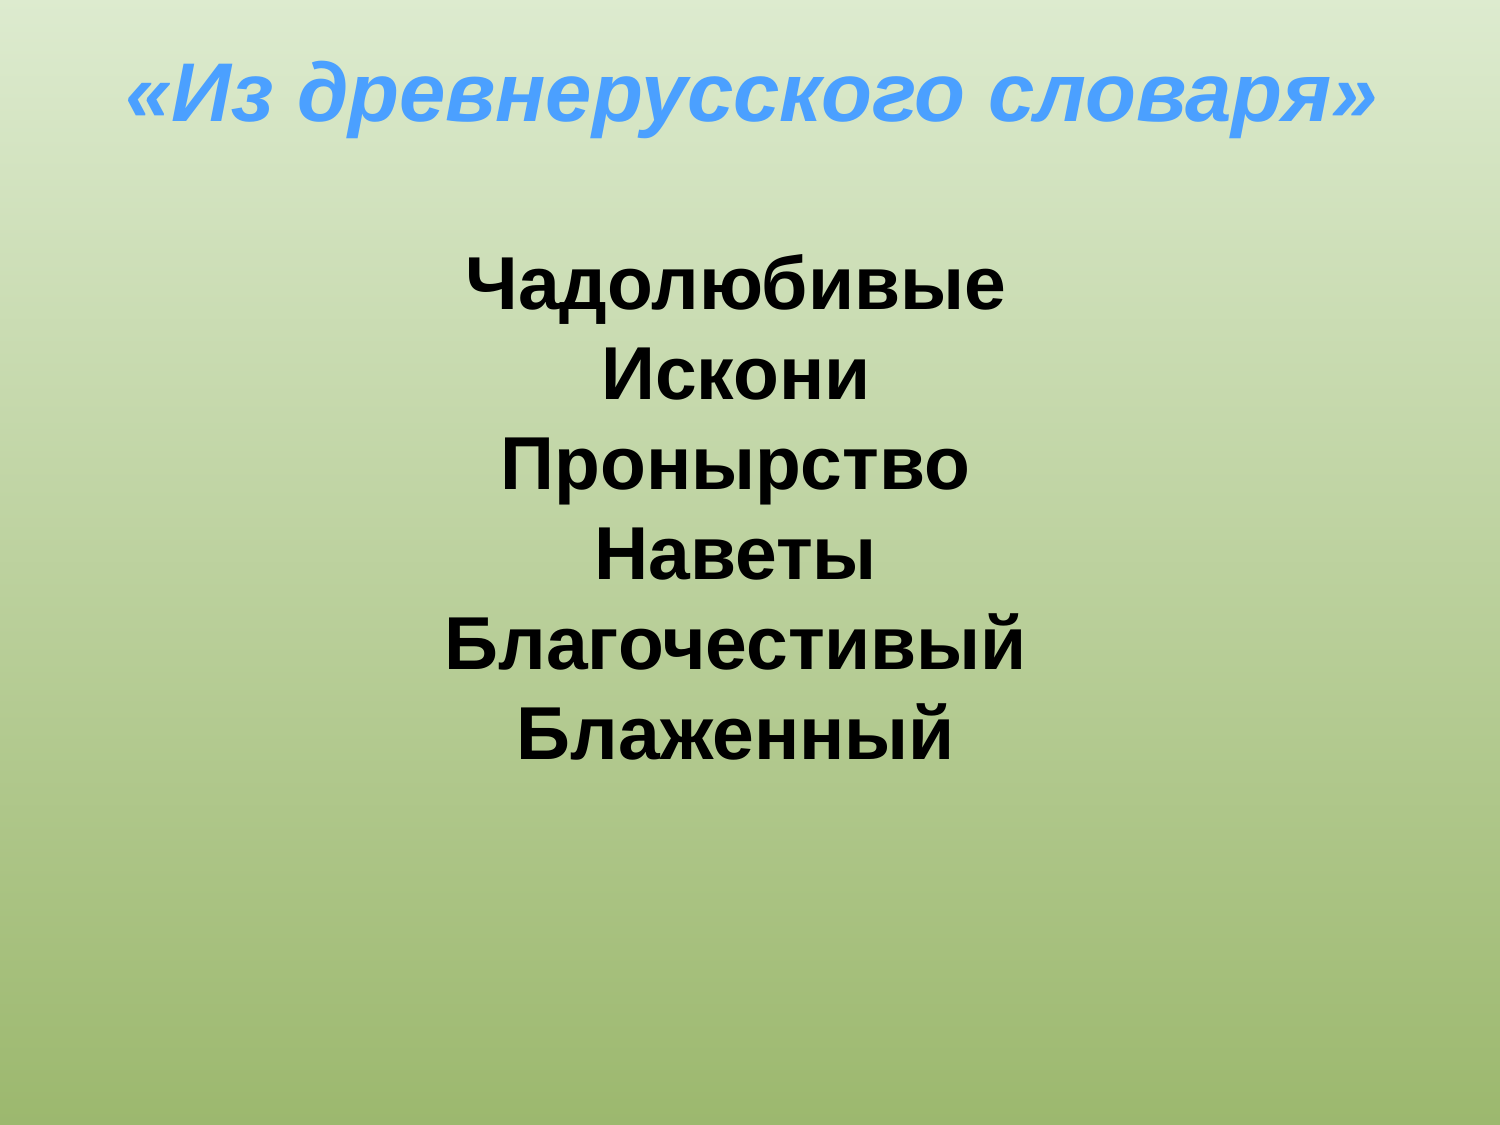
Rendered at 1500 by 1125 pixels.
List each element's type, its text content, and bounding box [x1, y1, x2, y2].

text_box Чадолюбивые Искони Пронырство Наветы Благочестивый Блаженный [59, 146, 1454, 782]
text_box «Из древнерусского словаря» [64, 30, 1440, 146]
